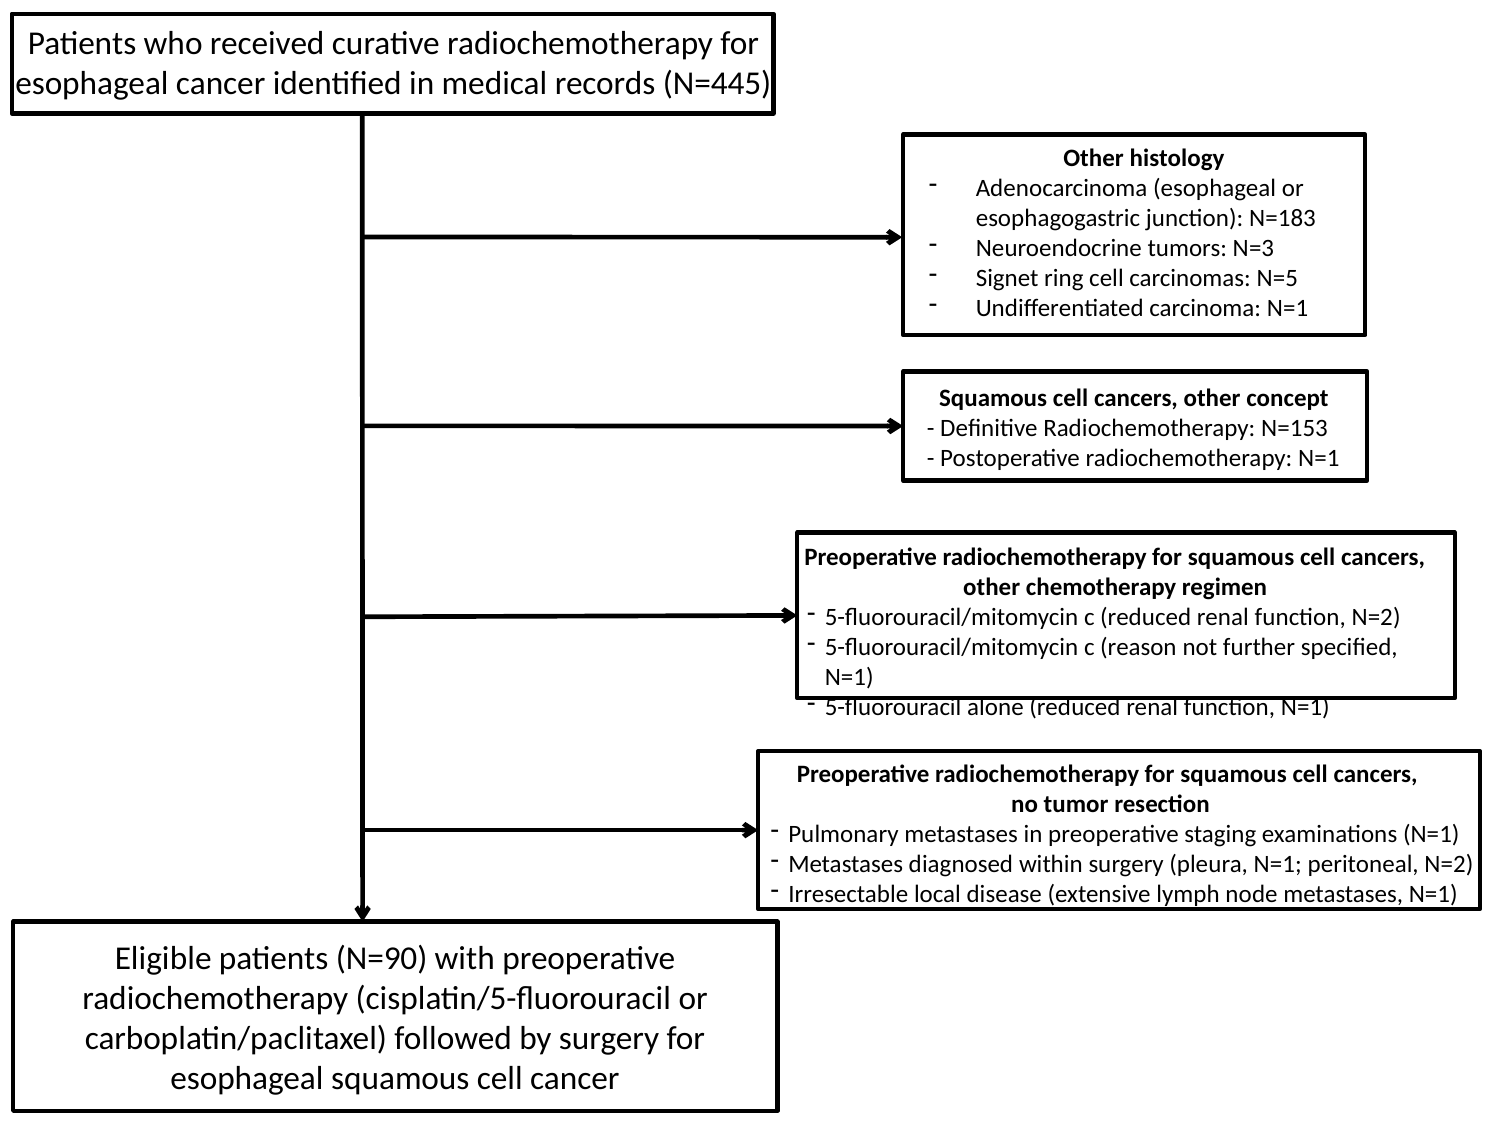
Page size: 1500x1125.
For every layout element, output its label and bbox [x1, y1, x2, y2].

text_box [902, 134, 1374, 336]
text_box [1472, 749, 1482, 911]
text_box [0, 13, 1468, 1123]
text_box [1472, 750, 1495, 915]
